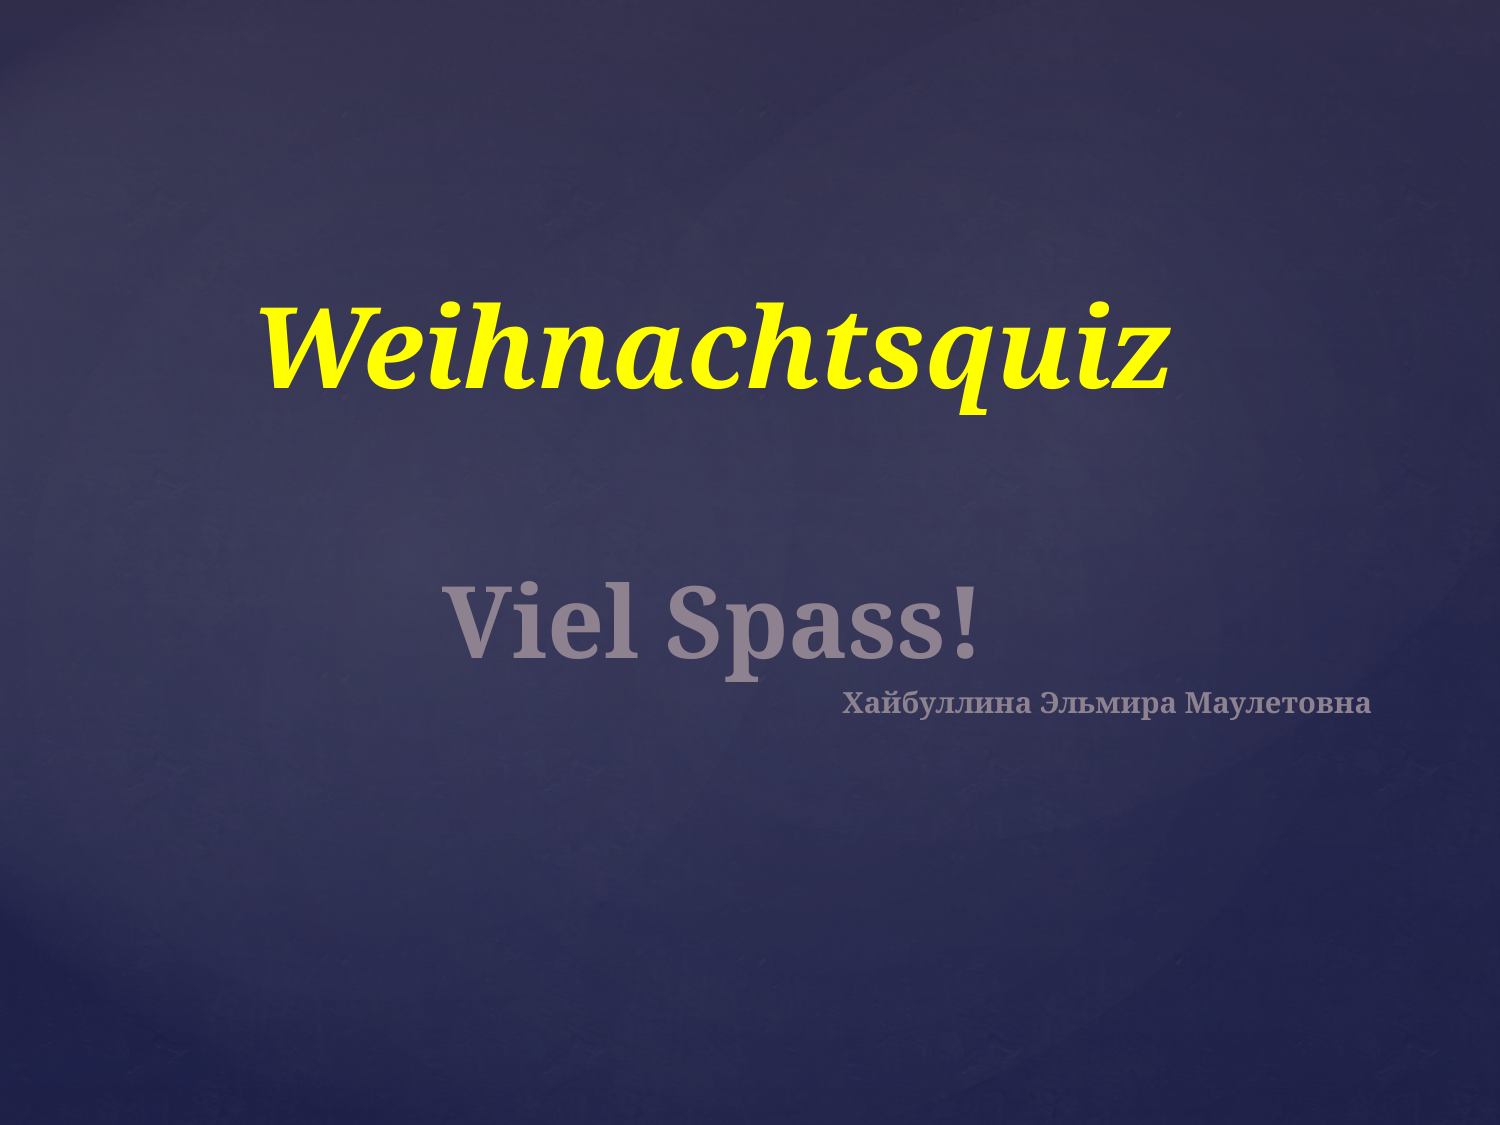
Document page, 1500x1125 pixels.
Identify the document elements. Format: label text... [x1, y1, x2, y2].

list Viel Spass! Хайбуллина Эльмира Маулетовна [37, 397, 1388, 882]
title Weihnachtsquiz [37, 196, 1388, 397]
